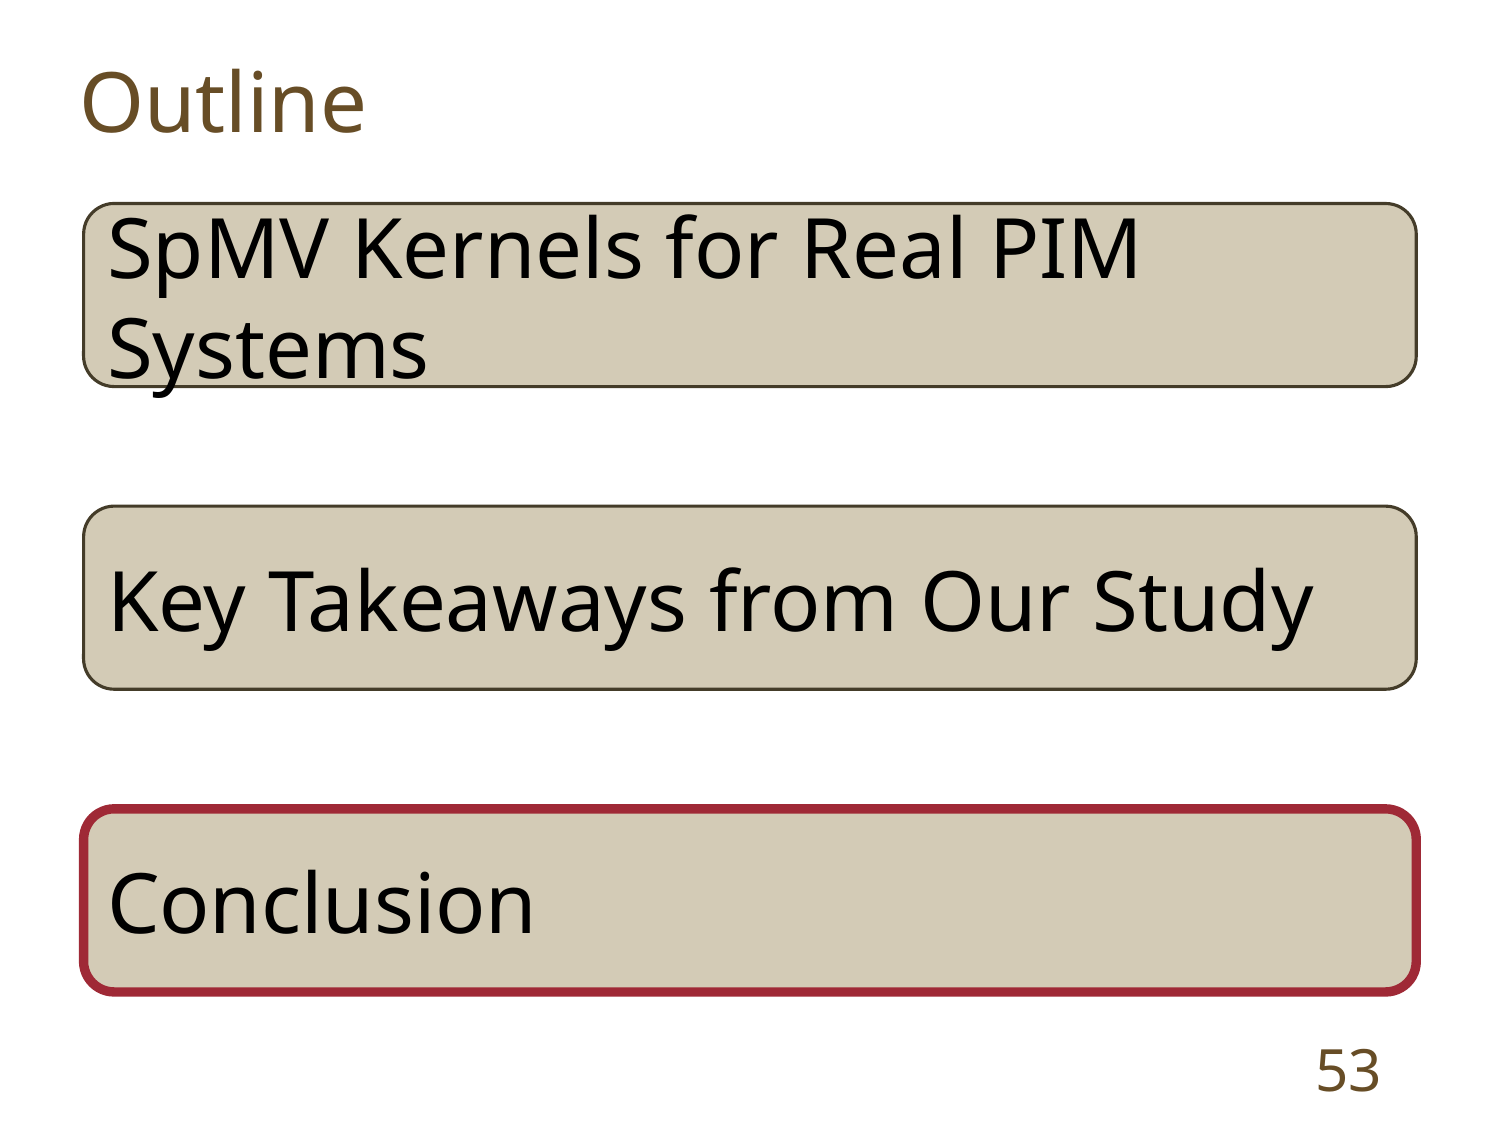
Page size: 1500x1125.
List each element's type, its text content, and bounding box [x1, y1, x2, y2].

slide_number 53 [1059, 1042, 1397, 1103]
text_box Key Takeaways from Our Study [82, 505, 1418, 691]
text_box Conclusion [82, 807, 1418, 993]
text_box SpMV Kernels for Real PIM Systems [82, 202, 1418, 388]
text_box Outline [64, 36, 1358, 175]
